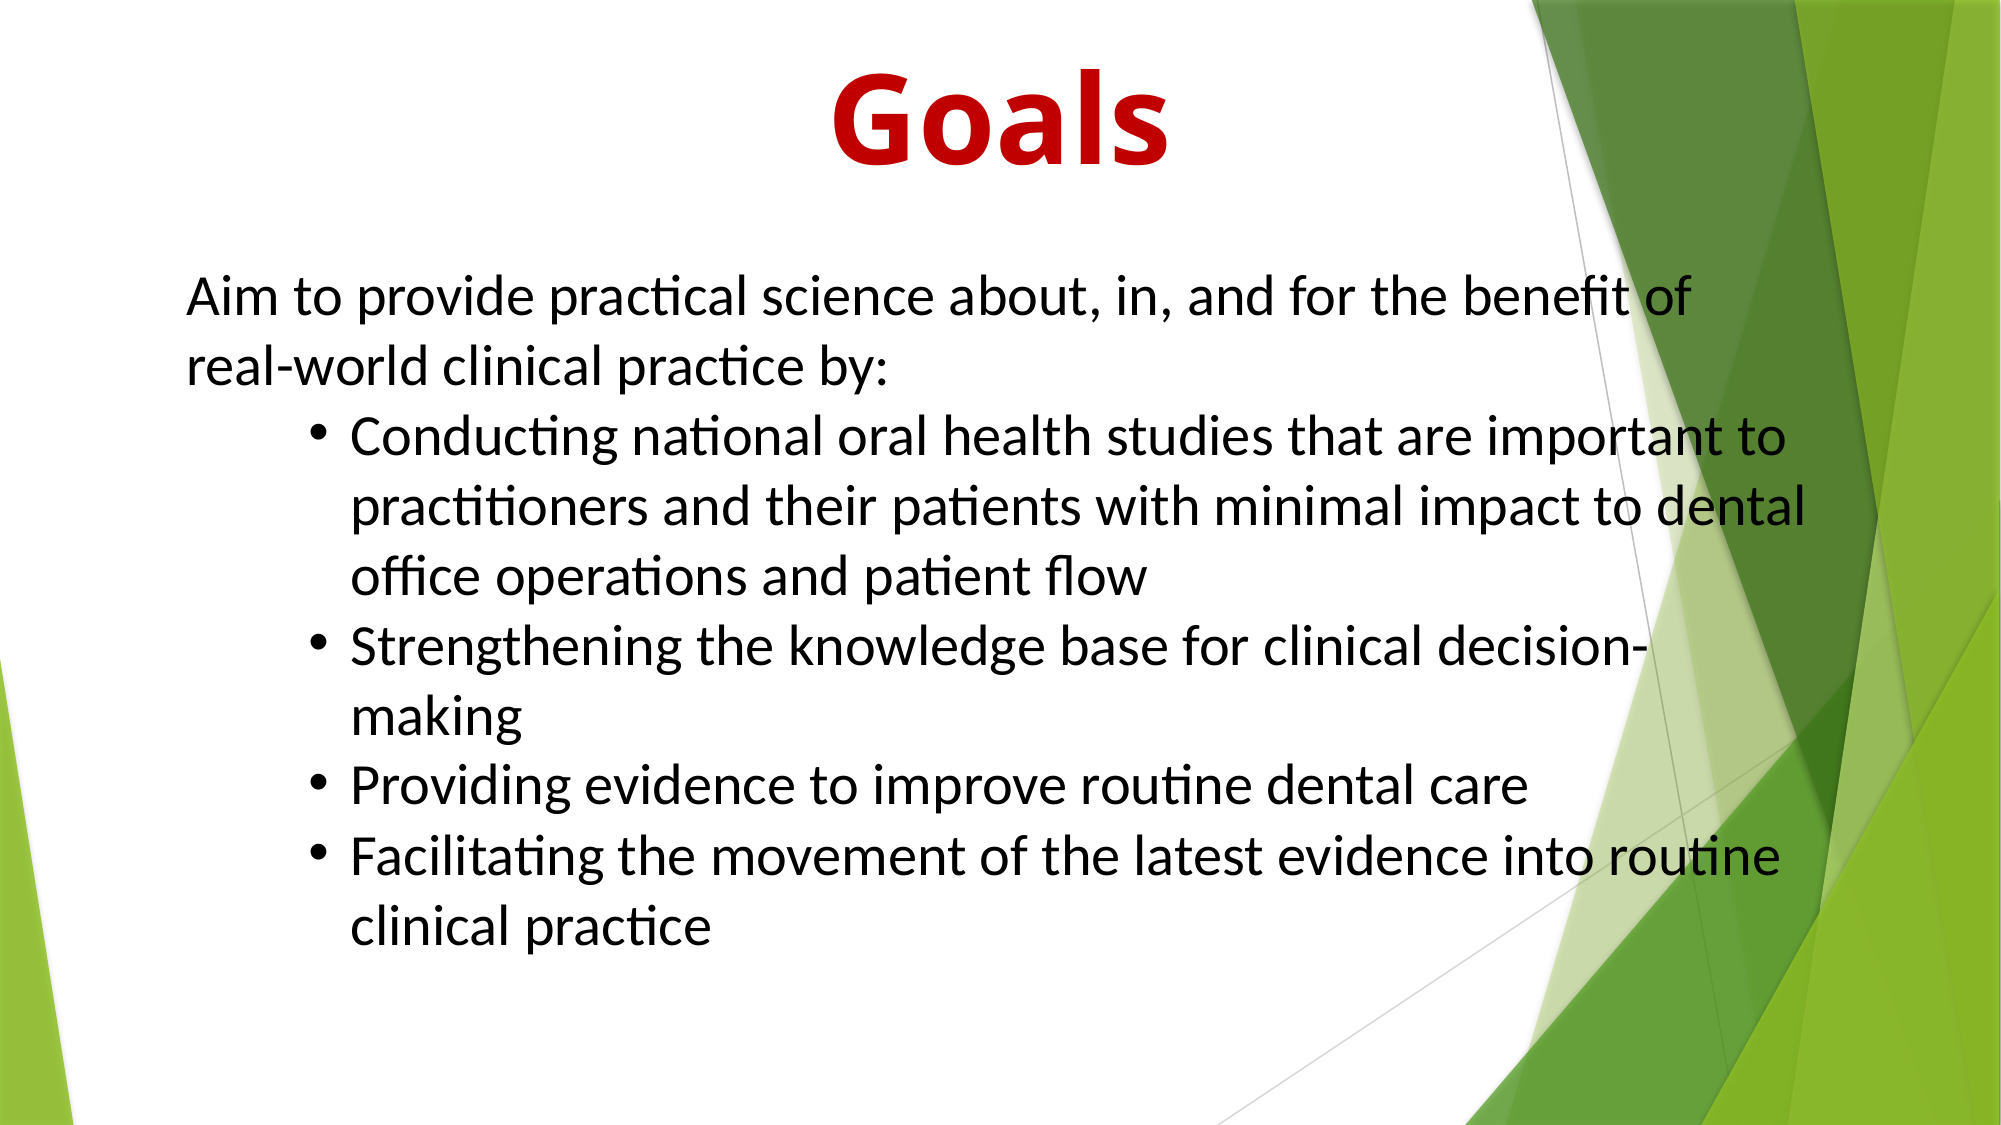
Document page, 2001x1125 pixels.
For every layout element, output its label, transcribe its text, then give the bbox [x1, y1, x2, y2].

title Goals [137, 32, 1863, 250]
text_box Aim to provide practical science about, in, and for the benefit of real-world clinical practice by: Conducting national oral health studies that are important to practitioners and their patients with minimal impact to dental office operations and patient flow Strengthening the knowledge base for clinical decision-making Providing evidence to improve routine dental care Facilitating the movement of the latest evidence into routine clinical practice [171, 249, 1829, 965]
